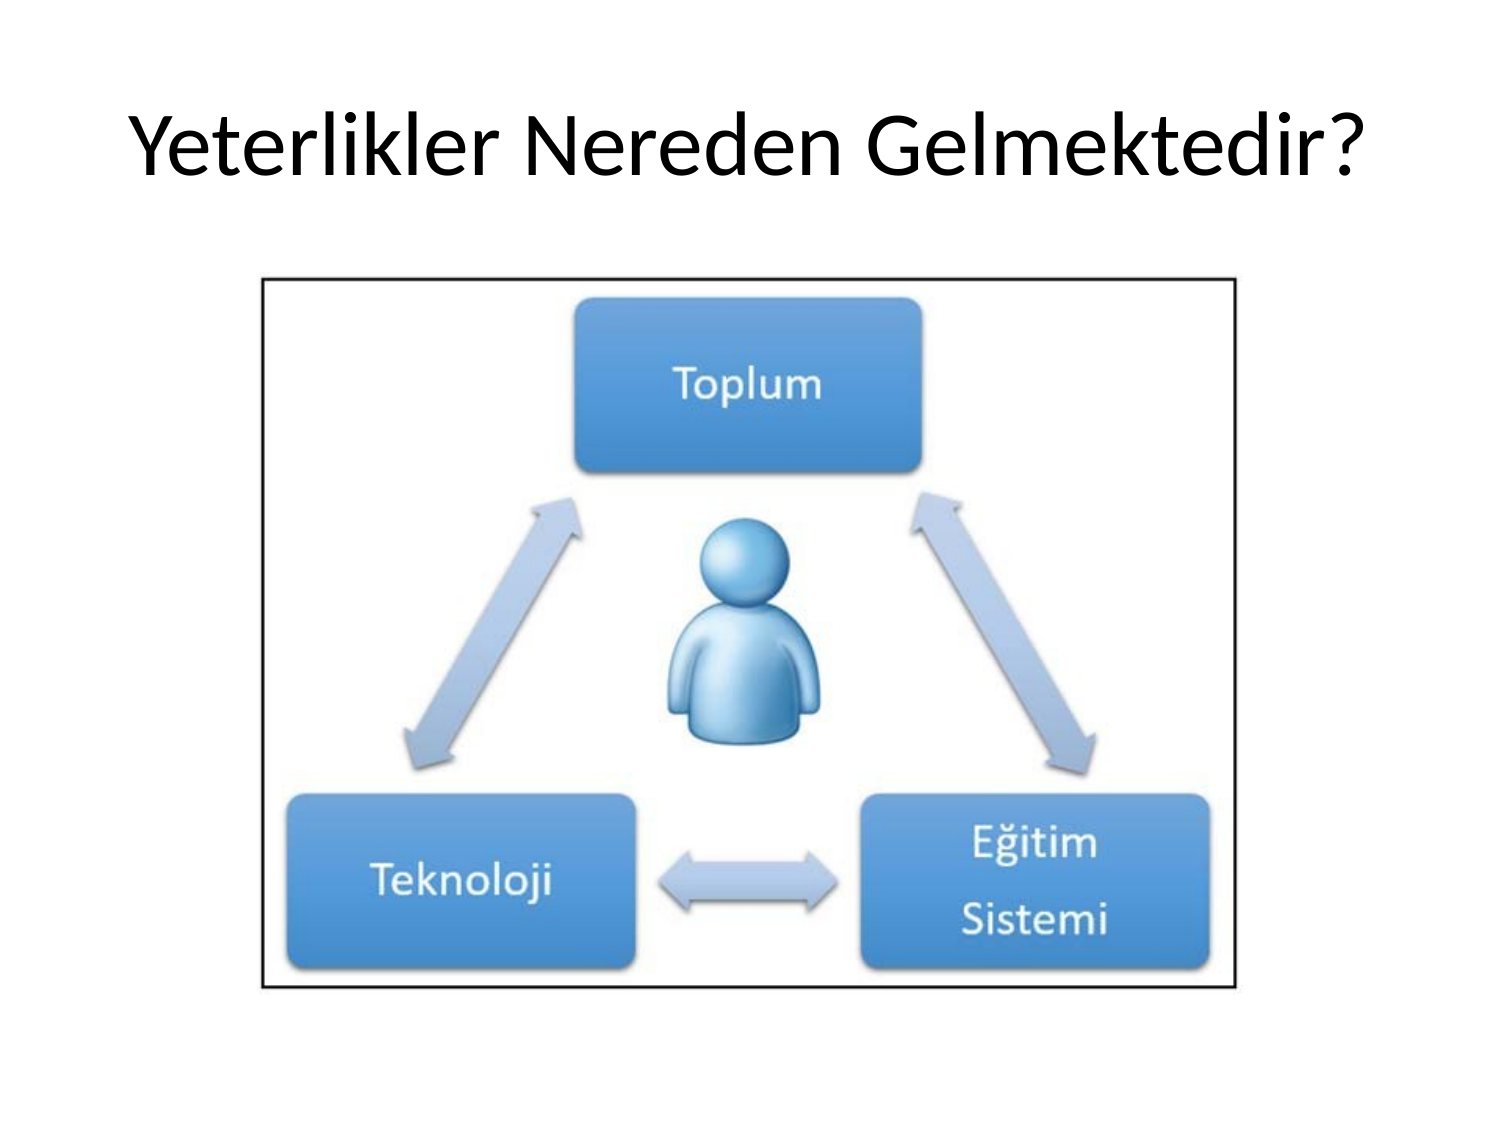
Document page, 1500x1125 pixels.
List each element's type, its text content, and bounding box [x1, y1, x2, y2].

title Yeterlikler Nereden Gelmektedir? [75, 45, 1425, 233]
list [257, 272, 1243, 995]
